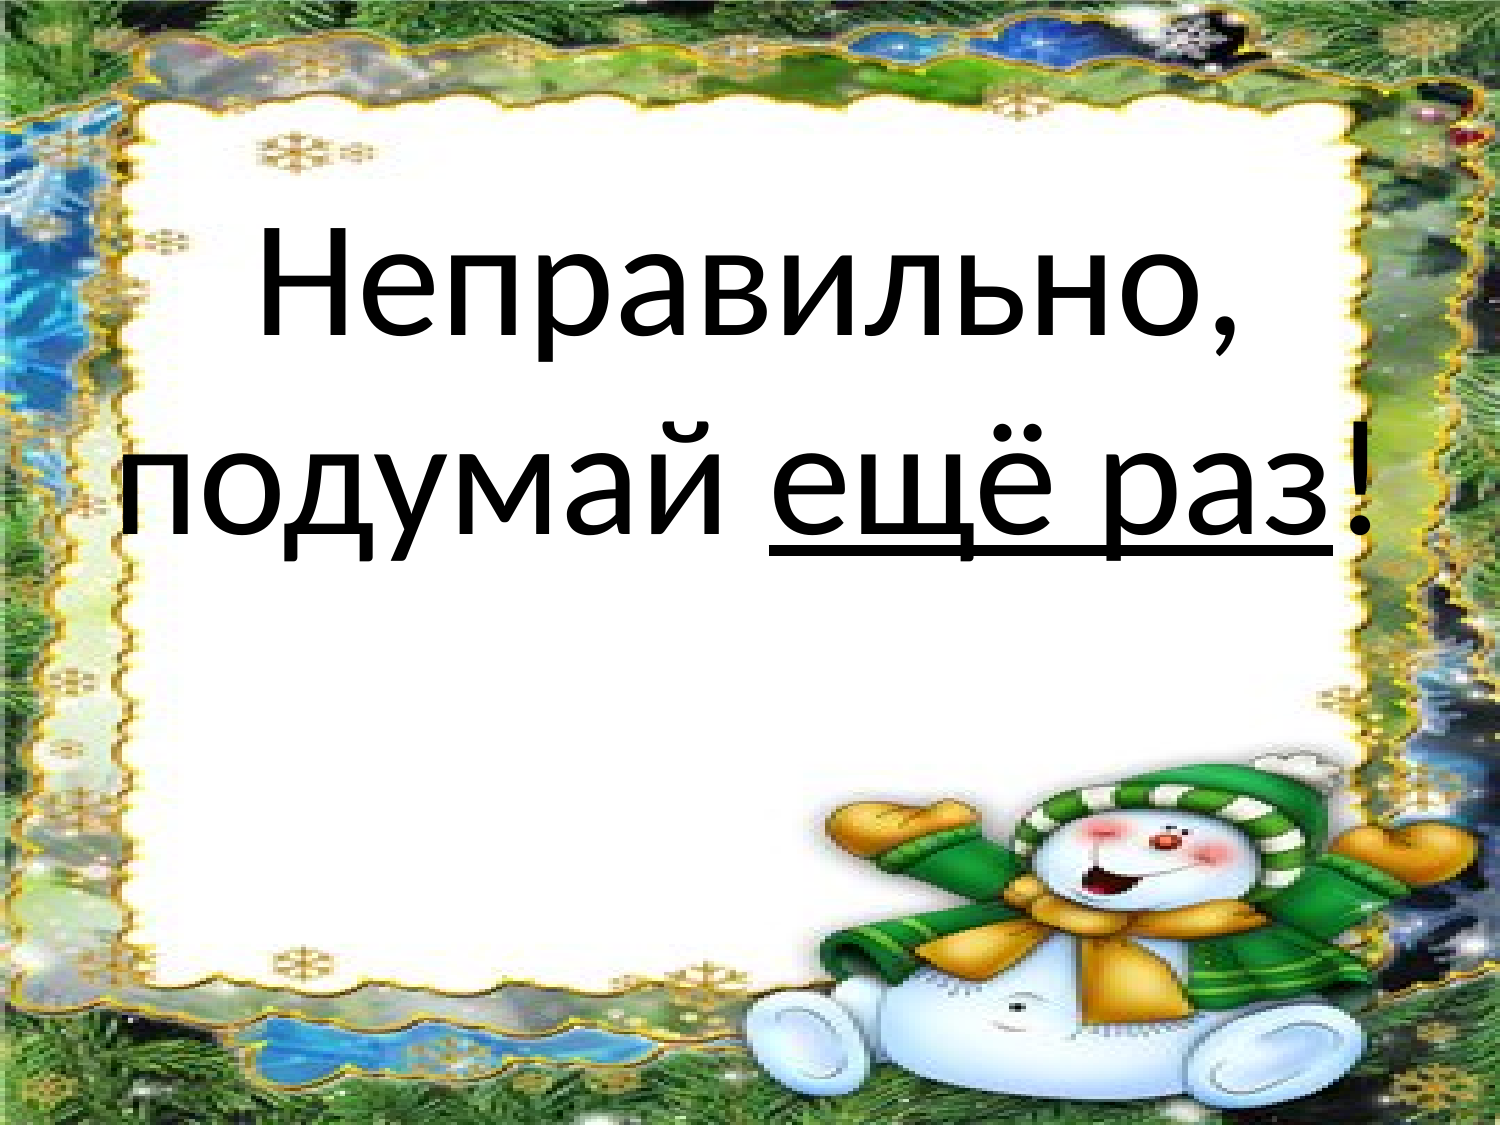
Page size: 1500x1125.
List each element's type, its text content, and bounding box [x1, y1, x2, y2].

picture [0, 0, 1500, 1125]
title Неправильно, подумай ещё раз! [74, 44, 1426, 692]
